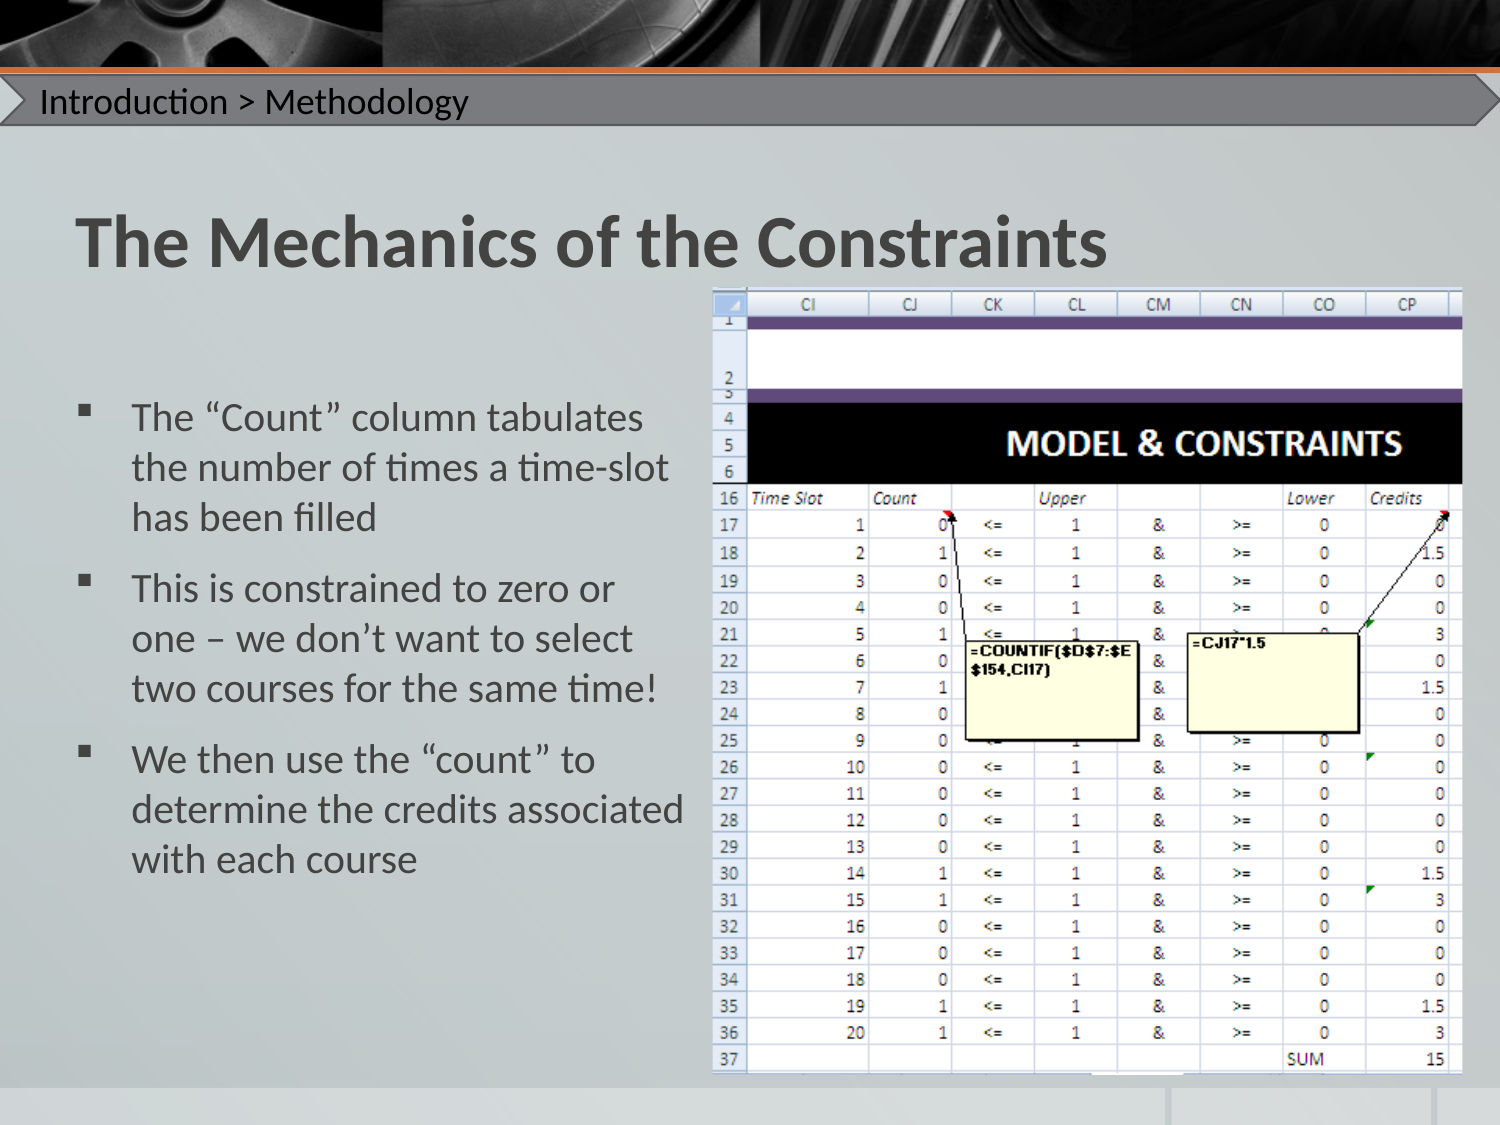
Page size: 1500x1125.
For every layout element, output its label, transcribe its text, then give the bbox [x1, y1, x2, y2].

text_box Introduction > Methodology [0, 73, 1500, 127]
title The Mechanics of the Constraints [75, 162, 1425, 313]
list The “Count” column tabulates the number of times a time-slot has been filled This is constrained to zero or one – we don’t want to select two courses for the same time! We then use the “count” to determine the credits associated with each course [75, 382, 688, 1063]
picture [0, 0, 1500, 67]
picture [712, 287, 1463, 1076]
